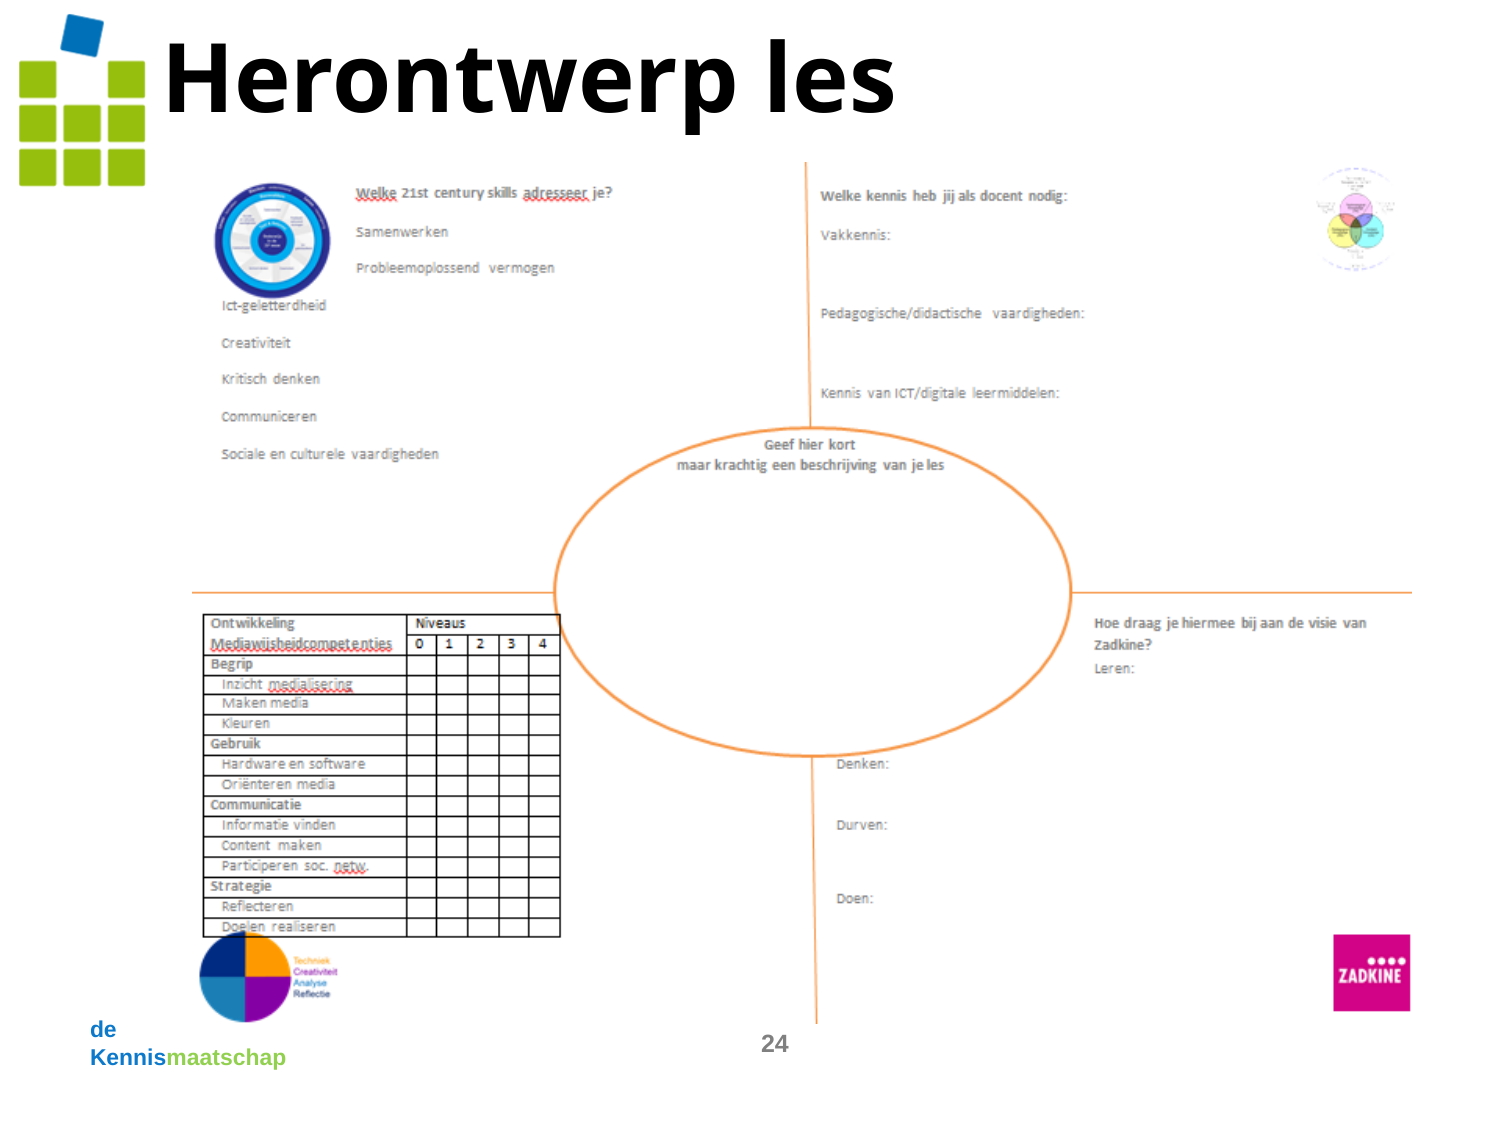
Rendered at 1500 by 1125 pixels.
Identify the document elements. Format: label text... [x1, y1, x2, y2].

title Herontwerp les [146, 8, 1495, 197]
picture [192, 161, 1412, 1024]
picture [17, 3, 147, 197]
footer de Kennismaatschap [75, 1012, 624, 1073]
slide_number 24 [624, 1033, 925, 1073]
